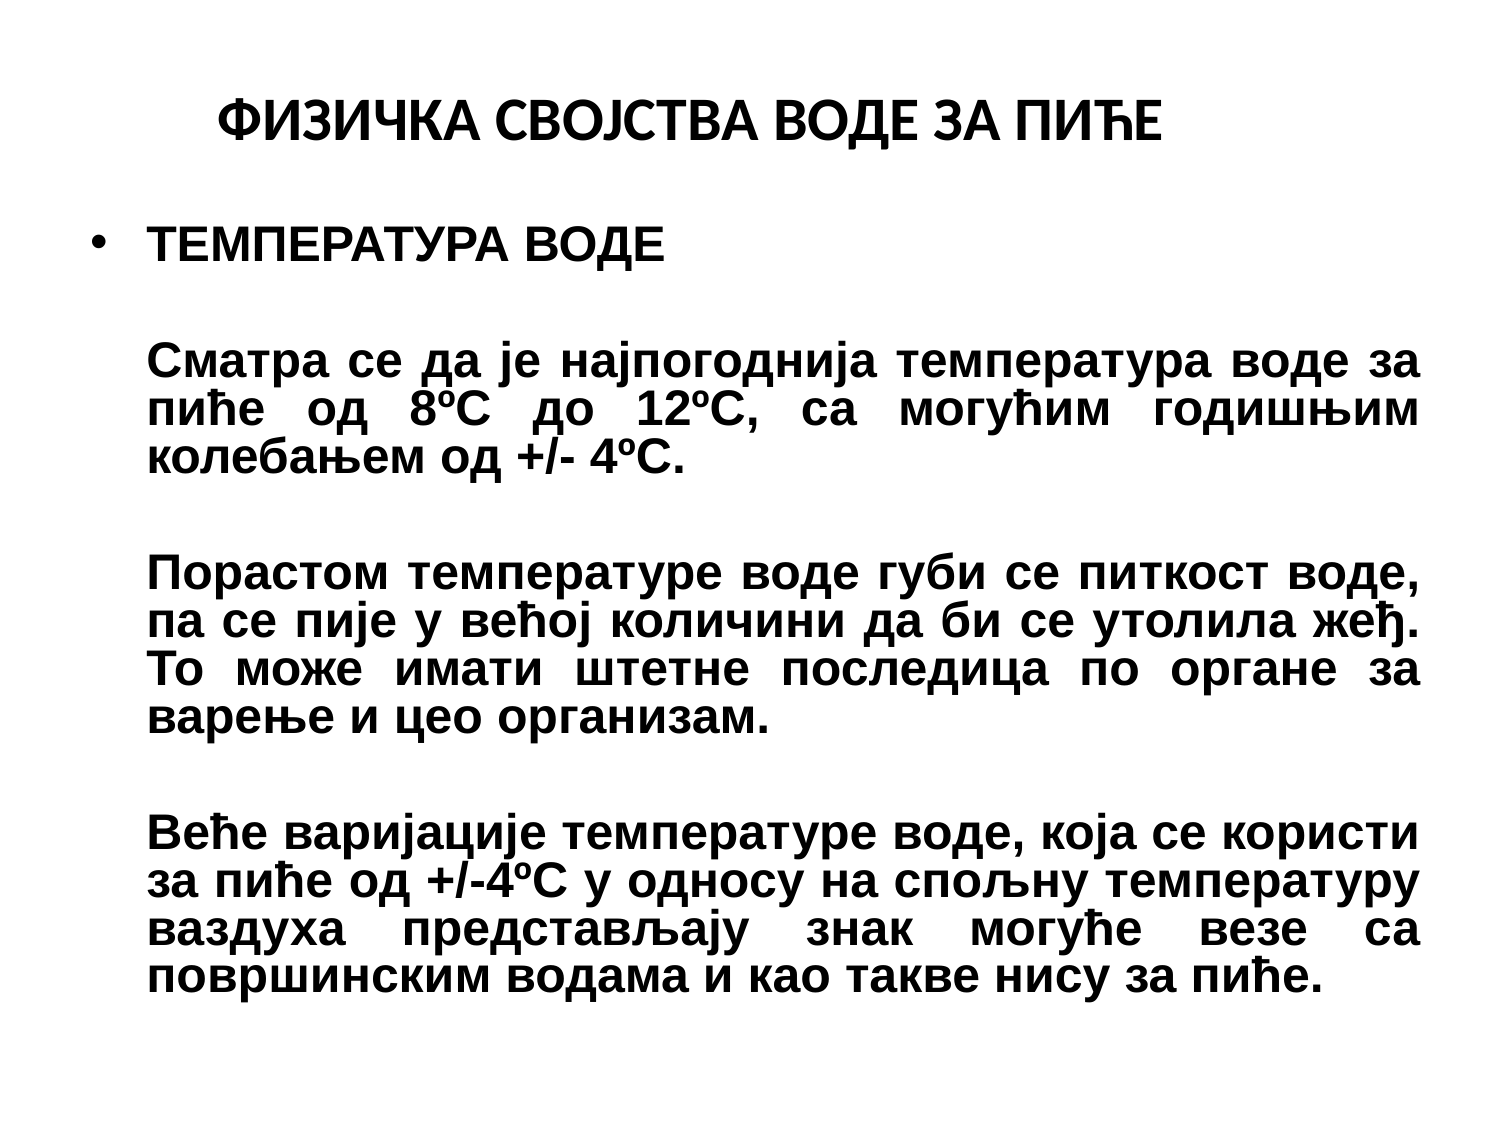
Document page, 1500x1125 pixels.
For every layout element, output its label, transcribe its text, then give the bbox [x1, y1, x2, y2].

list ТЕМПЕРАТУРА ВОДЕ Сматра се да је најпогоднија температура воде за пиће од 8ºС до 12ºС, са могућим годишњим колебањем од +/- 4ºС. Порастом температуре воде губи се питкост воде, па се пије у већој количини да би се утолила жеђ. То може имати штетне последица по органе за варење и цео организам. Веће варијације температуре воде, која се користи за пиће од +/-4ºС у односу на спољну температуру ваздуха представљају знак могуће везе са површинским водама и као такве нису за пиће. [74, 215, 1436, 1097]
title ФИЗИЧКА СВОЈСТВА ВОДЕ ЗА ПИЋЕ [52, 70, 1329, 162]
